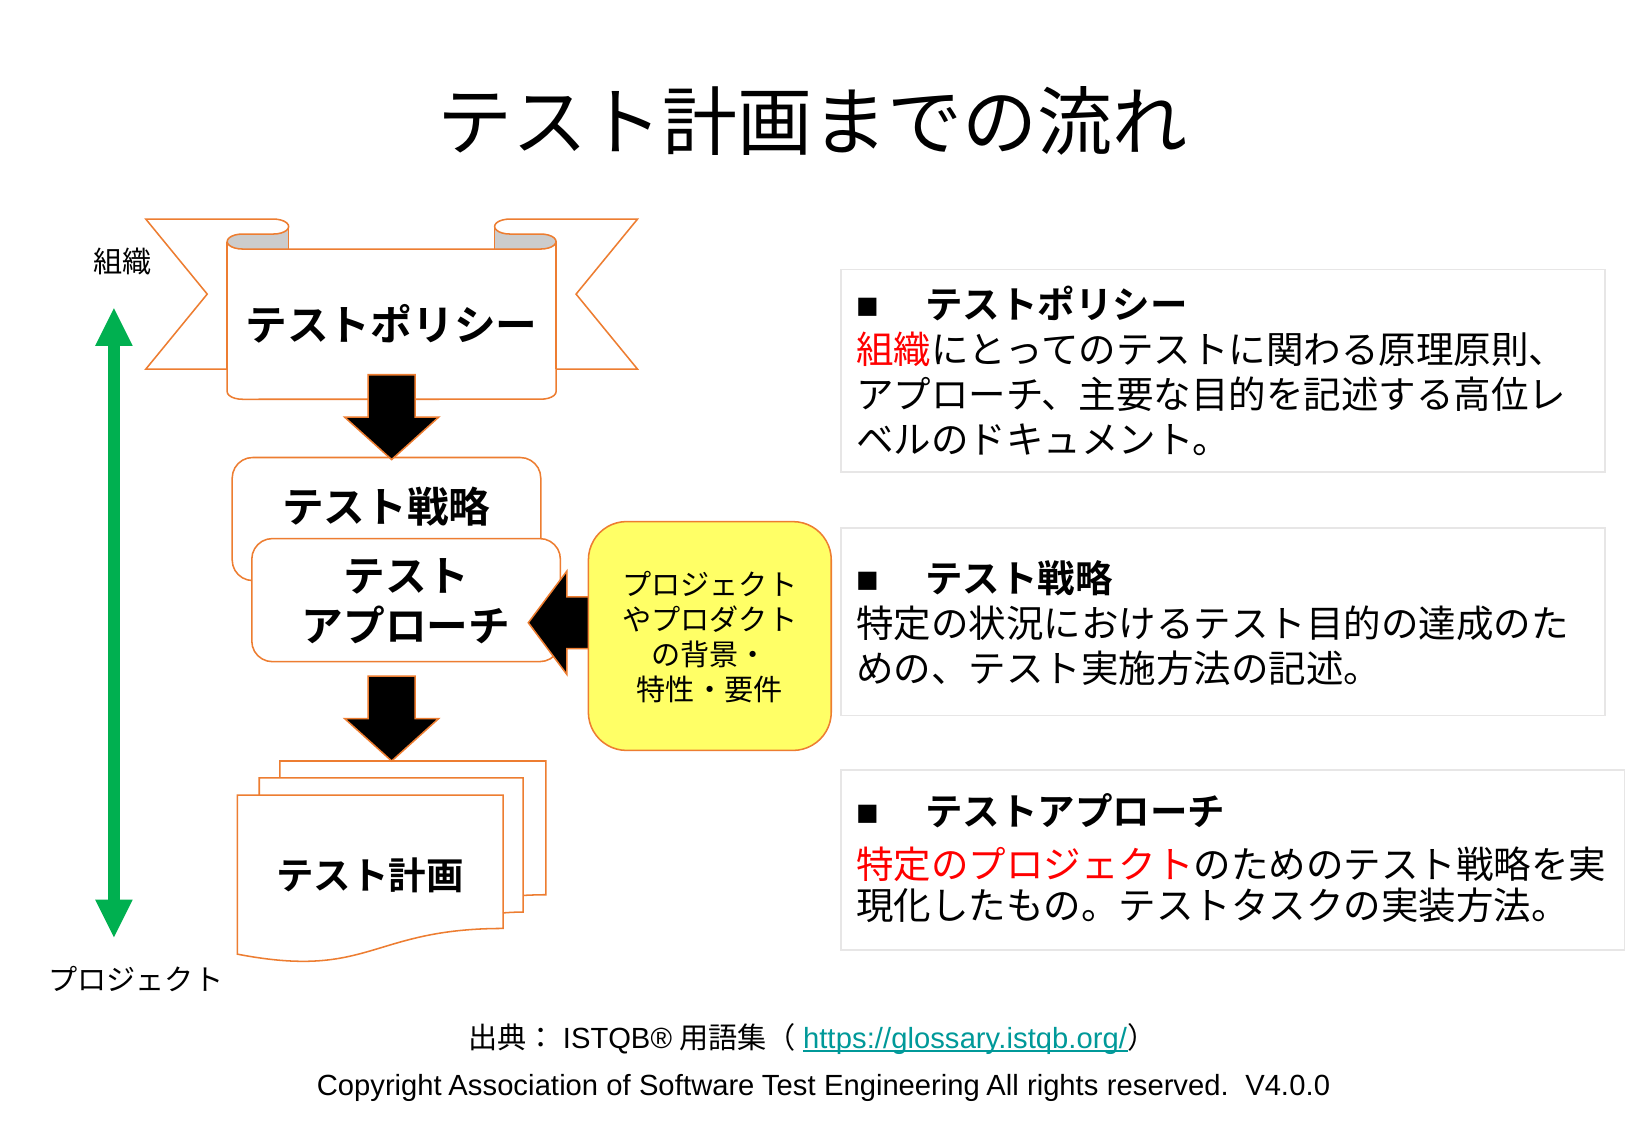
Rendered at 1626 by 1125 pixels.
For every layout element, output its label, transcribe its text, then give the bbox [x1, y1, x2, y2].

text_box プロジェクトやプロダクトの背景・ 特性・要件 [588, 521, 832, 751]
text_box 組織 [78, 235, 252, 286]
text_box テストポリシー [145, 219, 638, 400]
text_box テスト アプローチ [251, 538, 561, 662]
text_box [528, 571, 588, 675]
text_box ■ テスト戦略 特定の状況におけるテスト目的の達成のための、テスト実施方法の記述。 [841, 528, 1605, 716]
text_box プロジェクト [33, 954, 252, 1005]
text_box 出典：ISTQB®用語集（https://glossary.istqb.org/） [433, 1004, 1192, 1070]
text_box [344, 374, 439, 460]
text_box テスト戦略 [232, 457, 541, 581]
text_box ■ テストアプローチ 特定のプロジェクトのためのテスト戦略を実現化したもの。テストタスクの実装方法。 [841, 769, 1625, 951]
text_box ■ テストポリシー 組織にとってのテストに関わる原理原則、アプローチ、主要な目的を記述する高位レベルのドキュメント。 [841, 269, 1605, 472]
footer Copyright Association of Software Test Engineering All rights reserved. V4.0.0 [233, 1058, 1415, 1103]
title テスト計画までの流れ [121, 26, 1504, 214]
text_box テスト計画 [237, 760, 546, 962]
text_box [344, 676, 439, 761]
